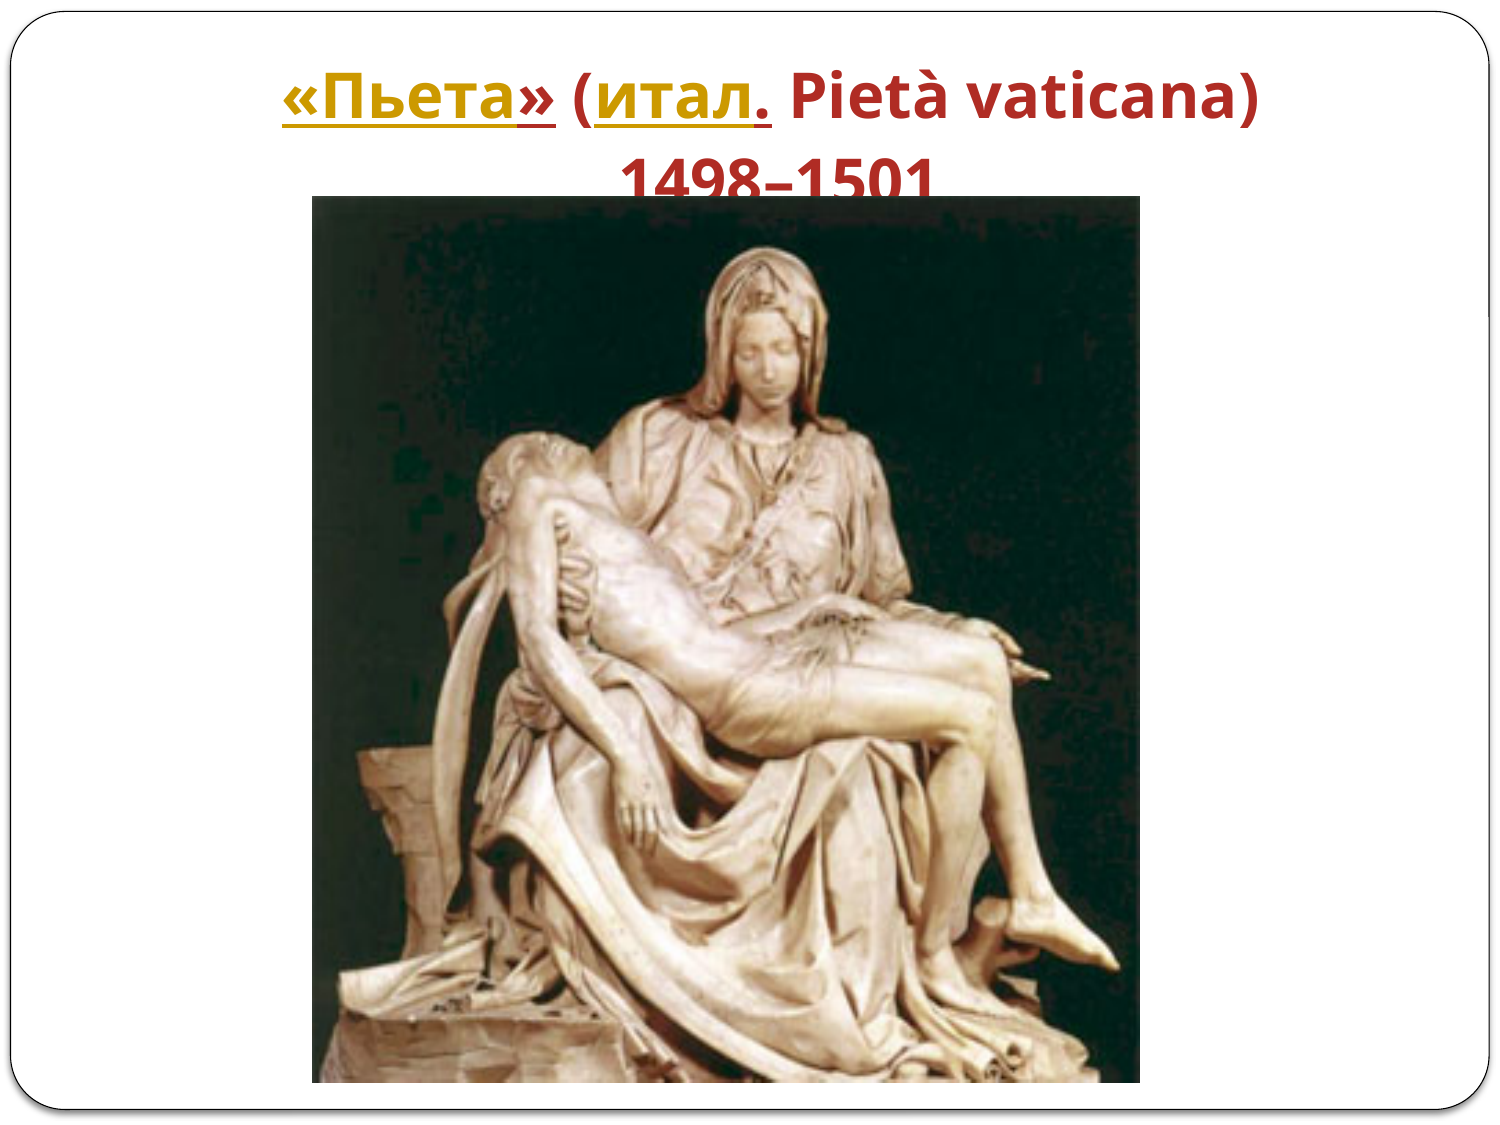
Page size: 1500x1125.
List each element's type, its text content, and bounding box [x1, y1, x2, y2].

title «Пьета» (итал. Pietà vaticana) 1498–1501 [150, 45, 1425, 233]
picture [312, 195, 1140, 1083]
